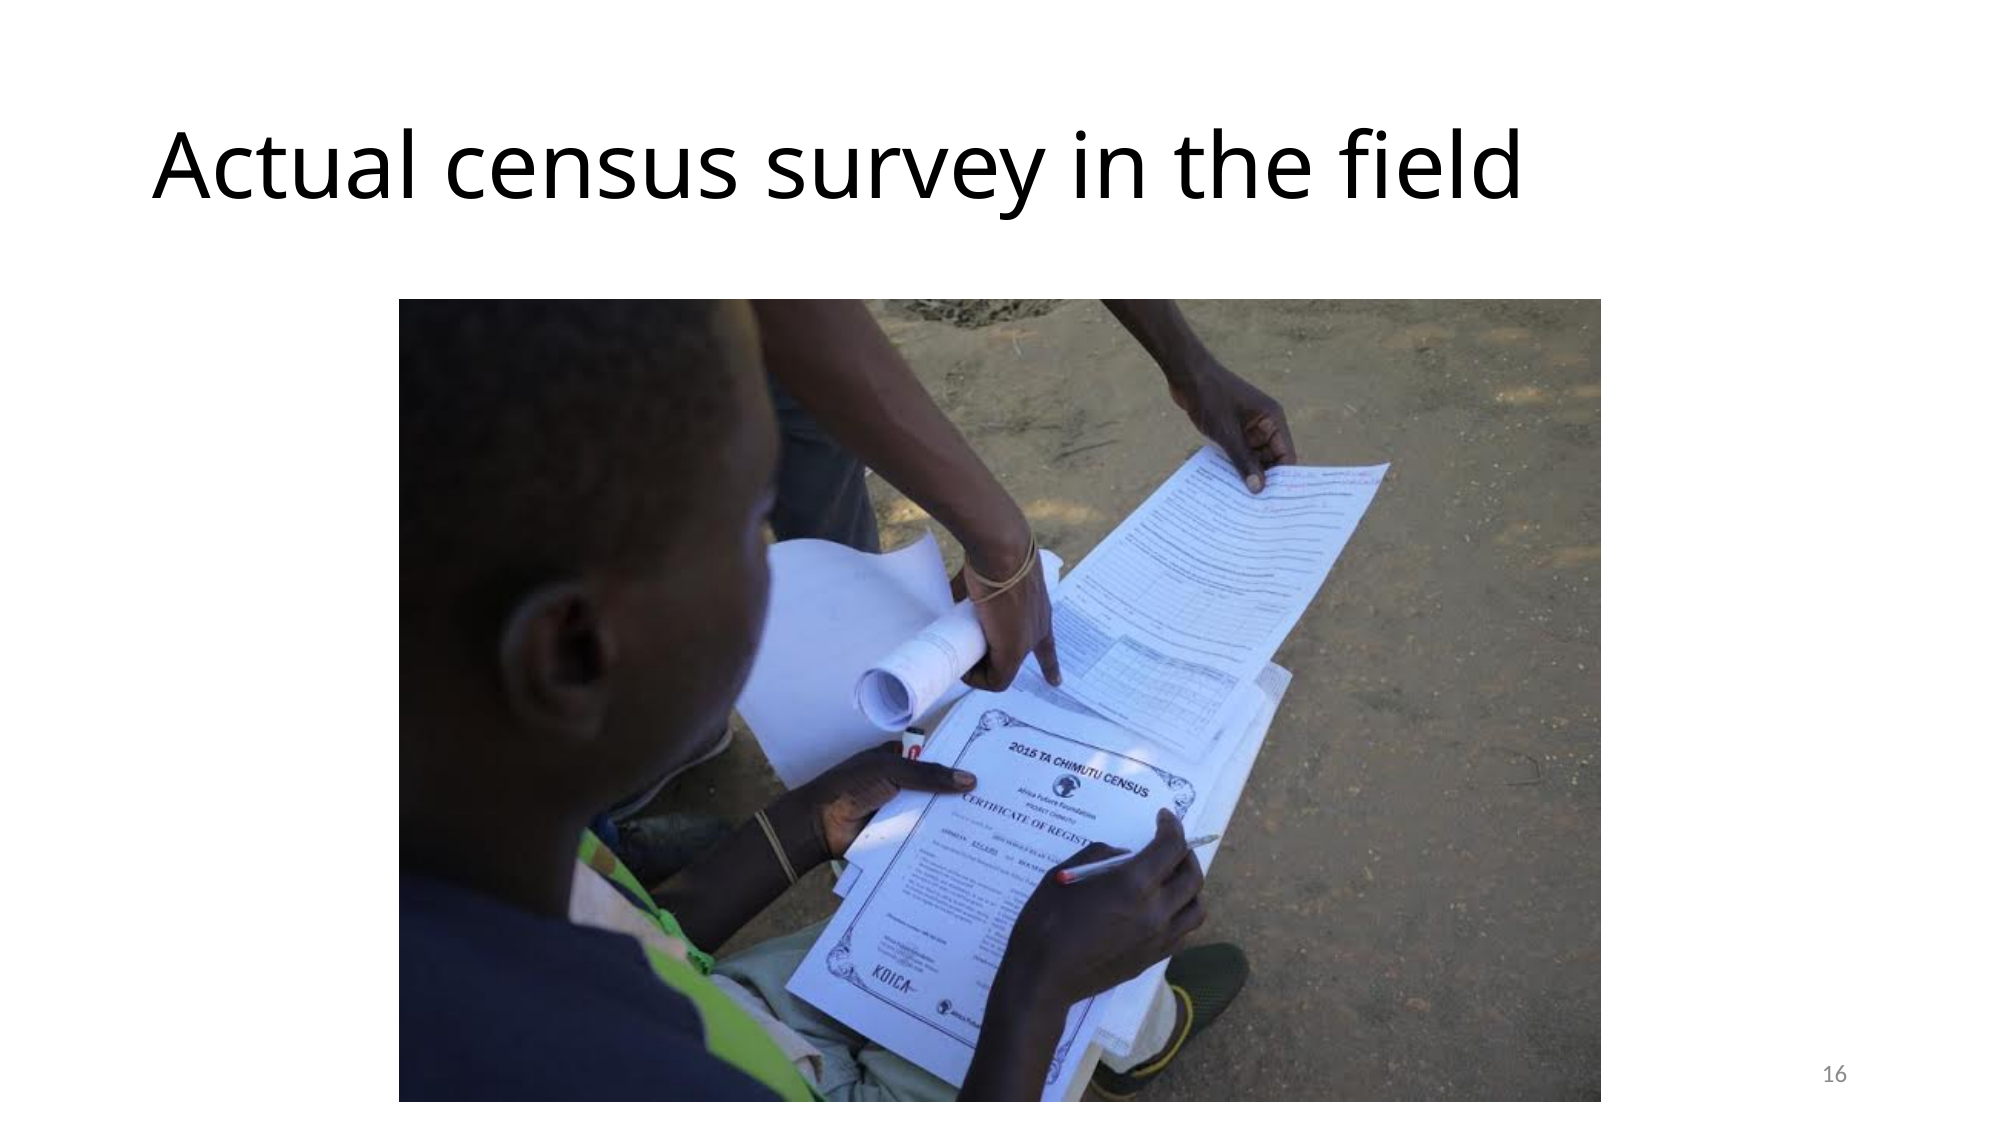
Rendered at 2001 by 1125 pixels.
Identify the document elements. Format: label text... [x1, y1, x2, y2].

picture [399, 299, 1601, 1102]
slide_number 16 [1412, 1042, 1863, 1103]
title Actual census survey in the field [137, 59, 1863, 278]
